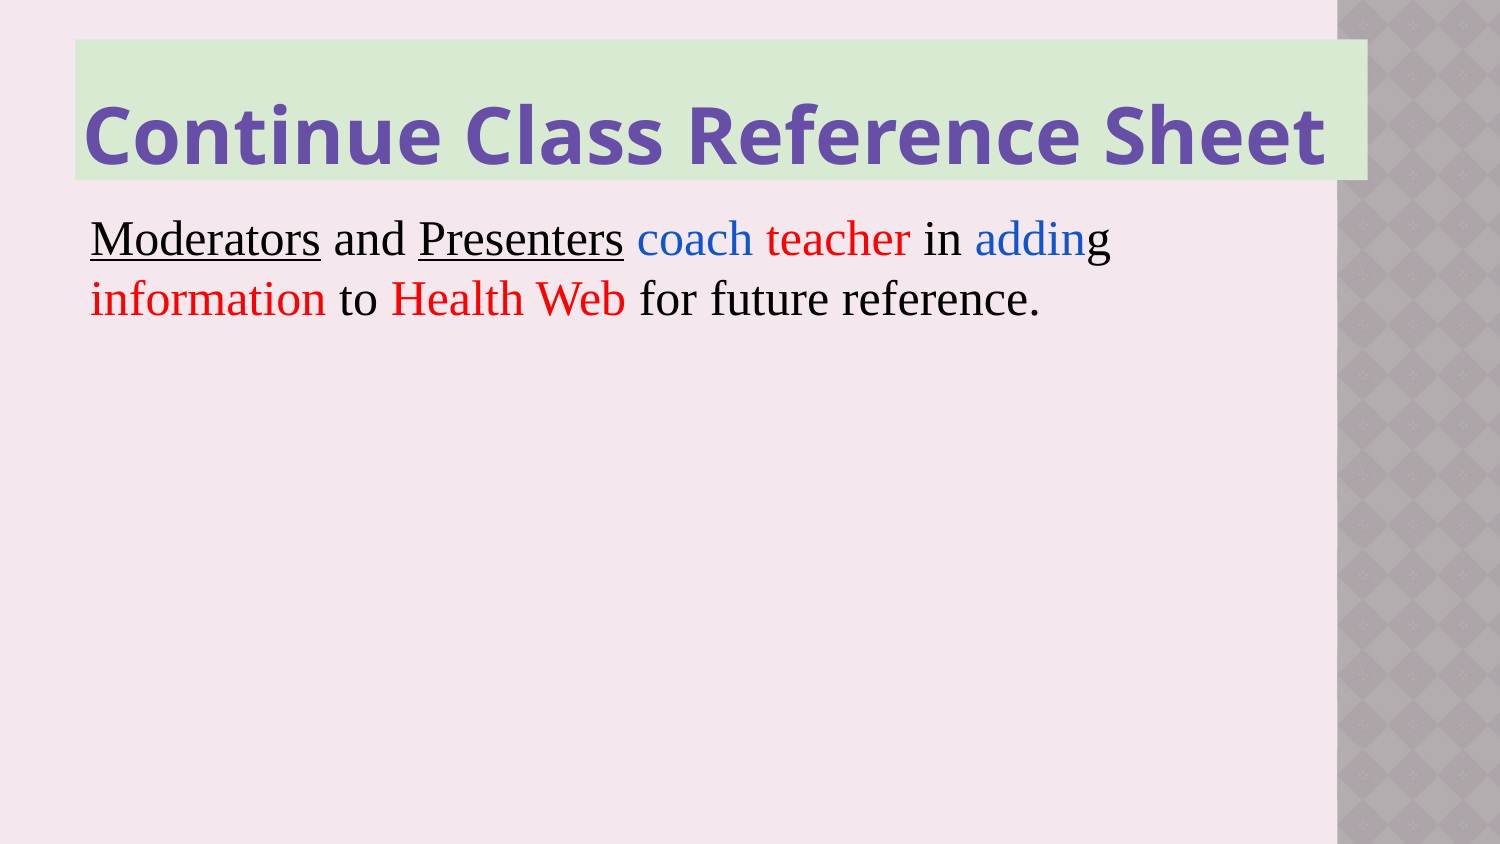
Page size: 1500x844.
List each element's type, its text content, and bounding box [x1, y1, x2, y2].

list Moderators and Presenters coach teacher in adding information to Health Web for future reference. [75, 198, 1263, 795]
title Continue Class Reference Sheet [75, 39, 1368, 181]
